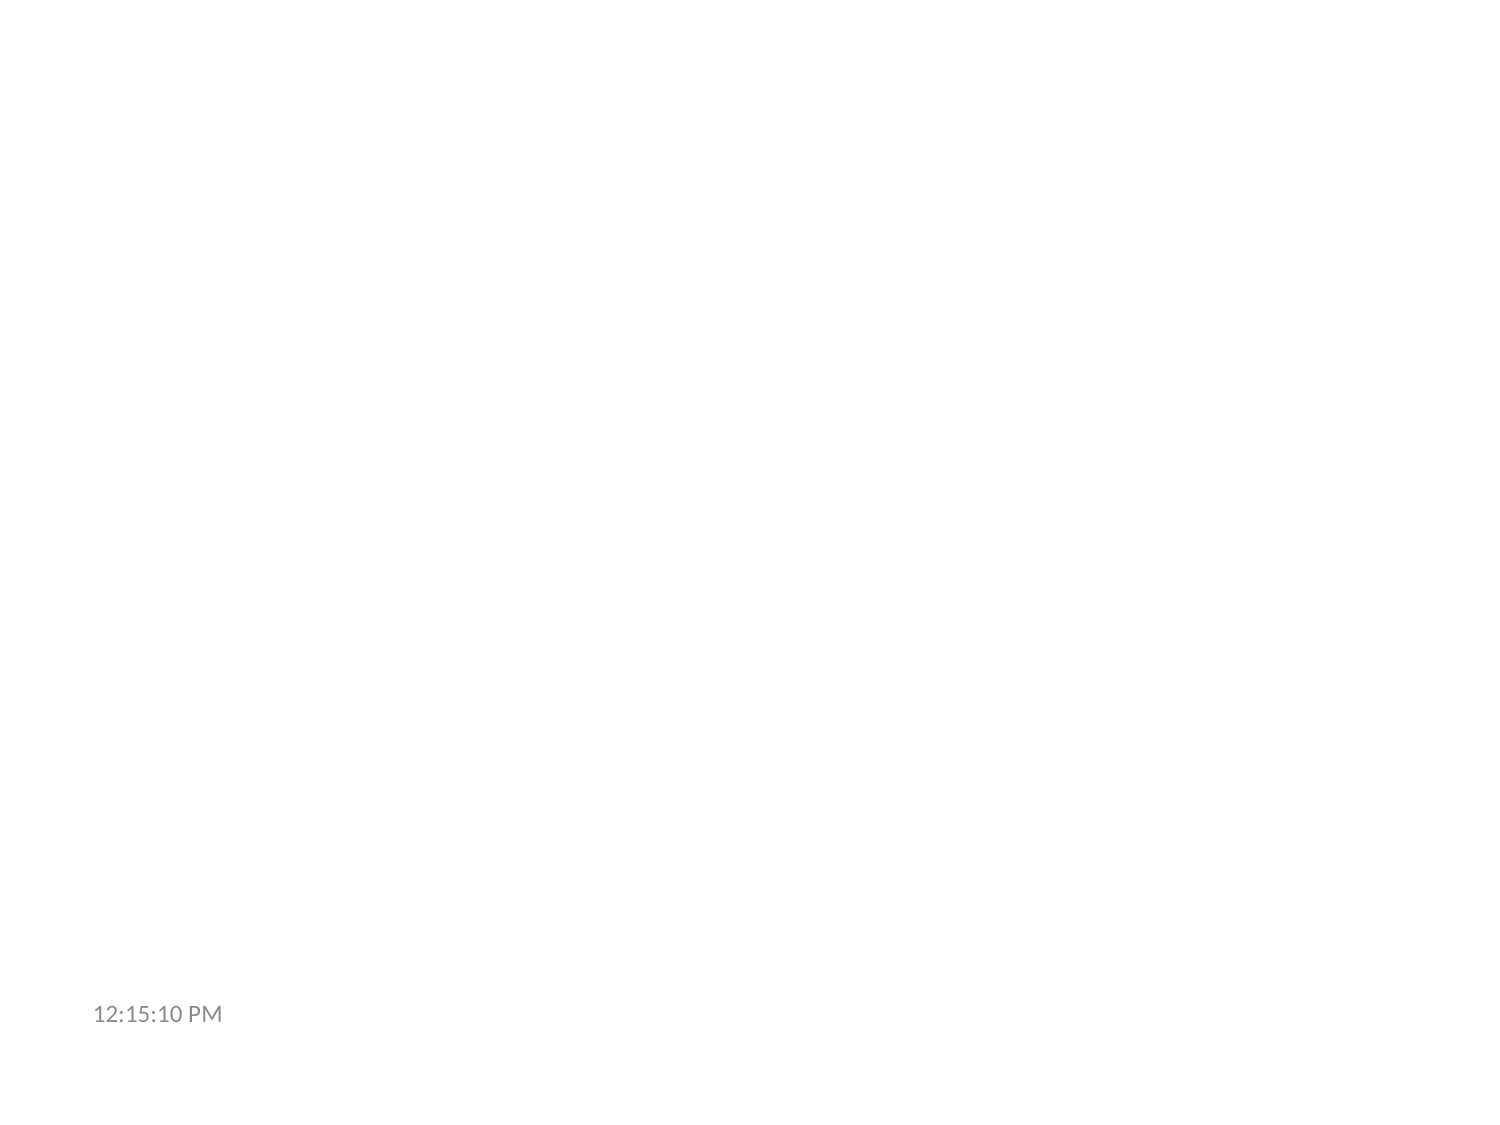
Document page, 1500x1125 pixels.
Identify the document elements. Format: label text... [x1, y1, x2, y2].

text_box 3:35:09 PM [77, 982, 428, 1043]
